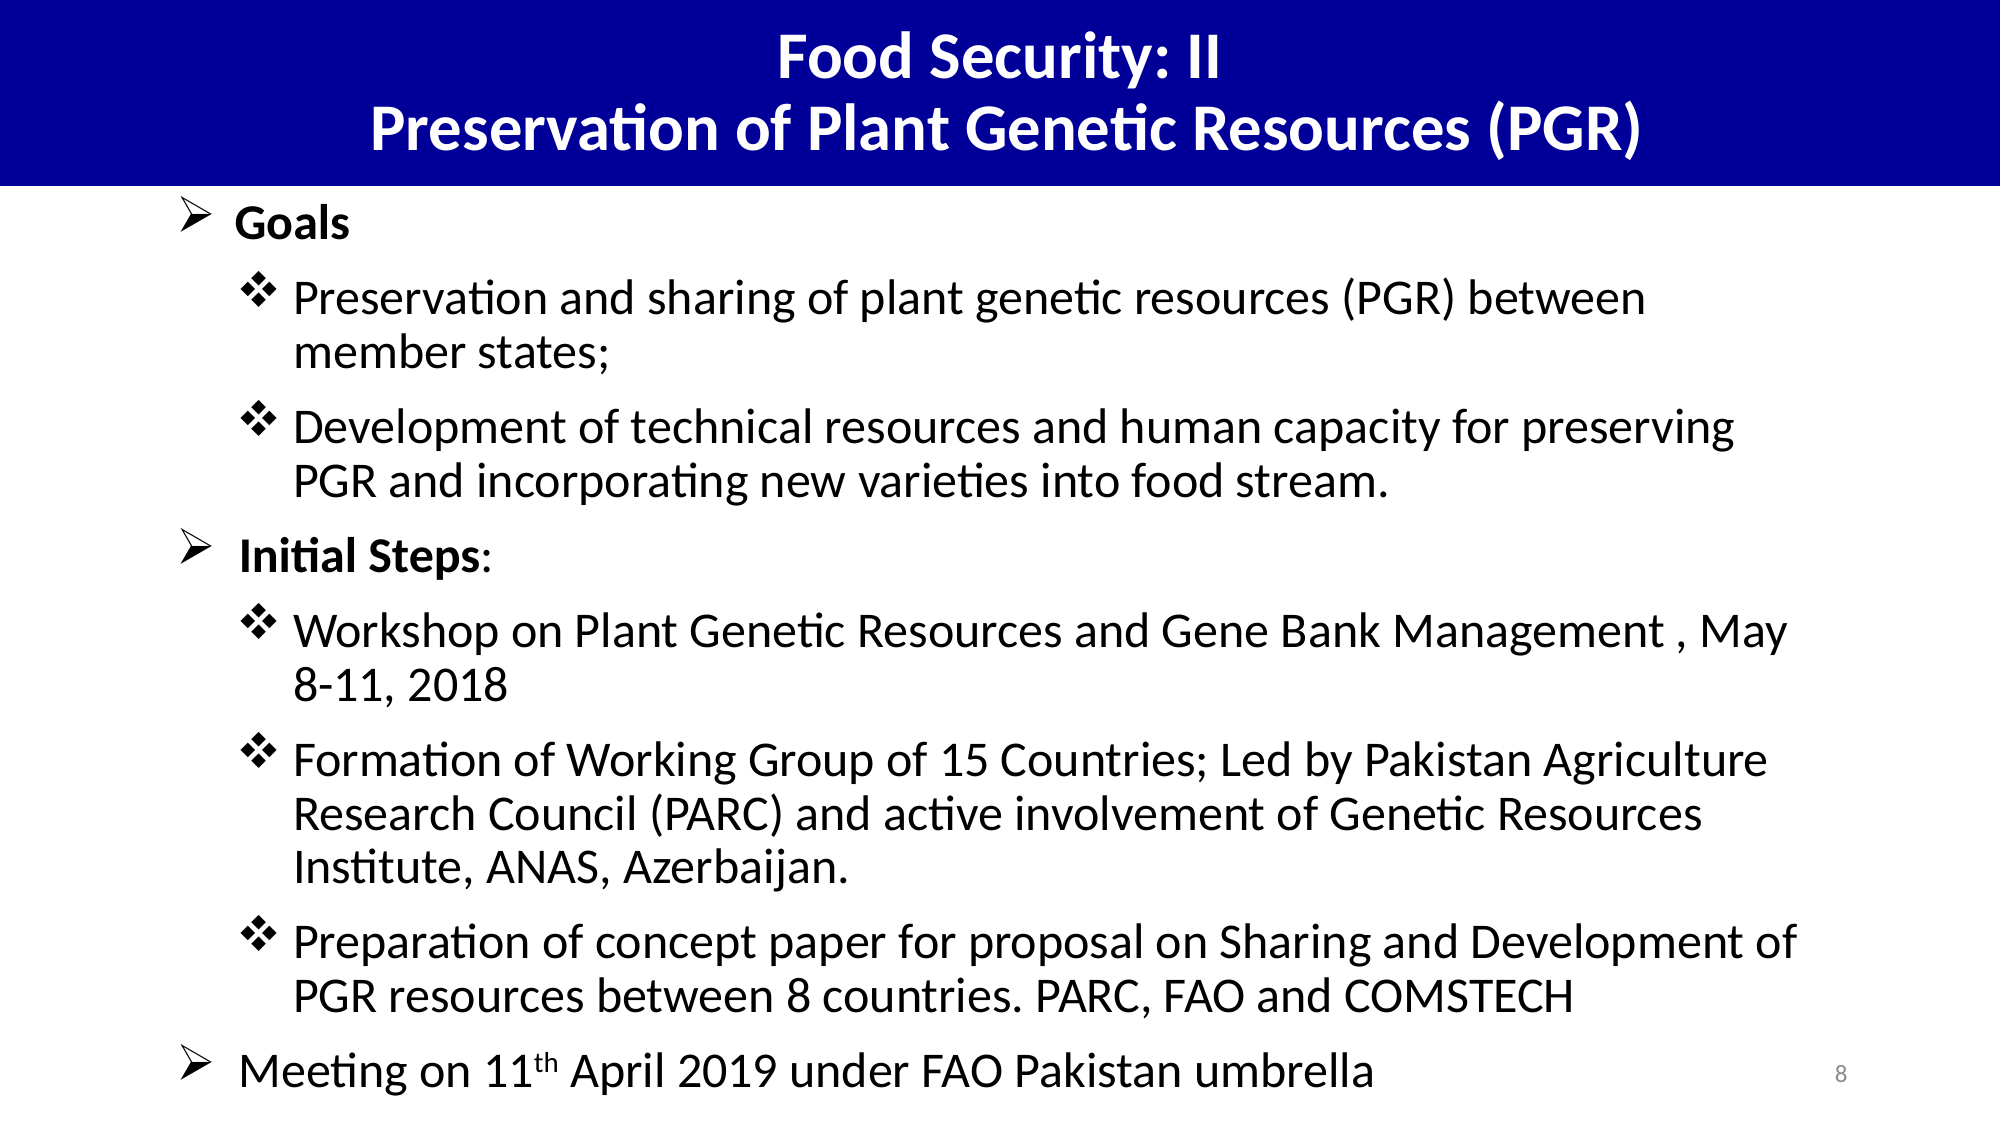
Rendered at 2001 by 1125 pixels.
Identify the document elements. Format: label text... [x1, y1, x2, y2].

list Goals Preservation and sharing of plant genetic resources (PGR) between member states; Development of technical resources and human capacity for preserving PGR and incorporating new varieties into food stream. Initial Steps: Workshop on Plant Genetic Resources and Gene Bank Management , May 8-11, 2018 Formation of Working Group of 15 Countries; Led by Pakistan Agriculture Research Council (PARC) and active involvement of Genetic Resources Institute, ANAS, Azerbaijan. Preparation of concept paper for proposal on Sharing and Development of PGR resources between 8 countries. PARC, FAO and COMSTECH Meeting on 11th April 2019 under FAO Pakistan umbrella [161, 189, 1841, 1063]
slide_number 8 [1412, 1042, 1863, 1103]
title Food Security: II Preservation of Plant Genetic Resources (PGR) [0, 0, 2000, 186]
